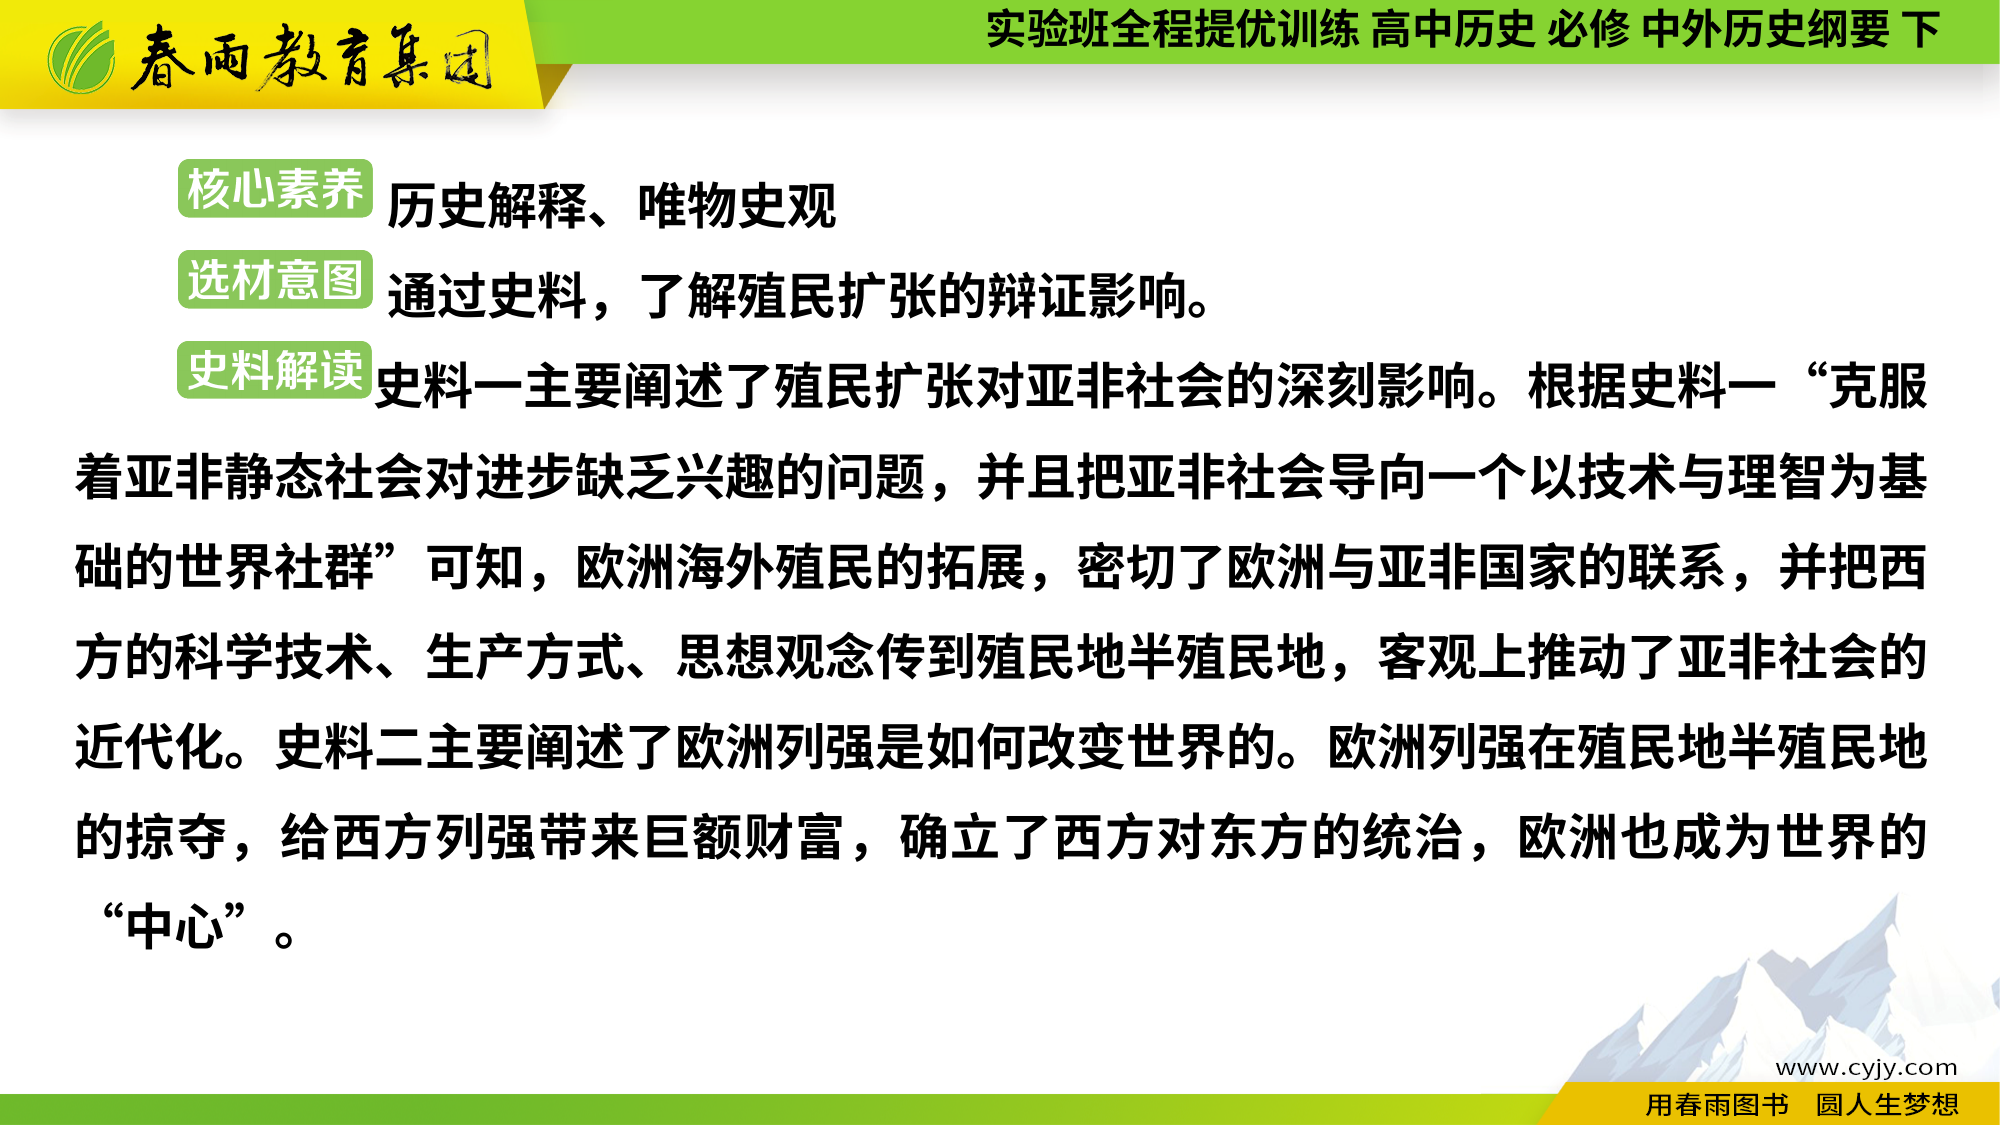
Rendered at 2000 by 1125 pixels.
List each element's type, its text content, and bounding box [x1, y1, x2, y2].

list 历史解释、唯物史观 [372, 137, 1944, 232]
text_box 通过史料，了解殖民扩张的辩证影响。 [372, 232, 1944, 332]
picture [0, 0, 2000, 1125]
text_box 史料一主要阐述了殖民扩张对亚非社会的深刻影响。根据史料一“克服着亚非静态社会对进步缺乏兴趣的问题，并且把亚非社会导向一个以技术与理智为基础的世界社群”可知，欧洲海外殖民的拓展，密切了欧洲与亚非国家的联系，并把西方的科学技术、生产方式、思想观念传到殖民地半殖民地，客观上推动了亚非社会的近代化。史料二主要阐述了欧洲列强是如何改变世界的。欧洲列强在殖民地半殖民地的掠夺，给西方列强带来巨额财富，确立了西方对东方的统治，欧洲也成为世界的“中心”。 [59, 317, 1944, 963]
